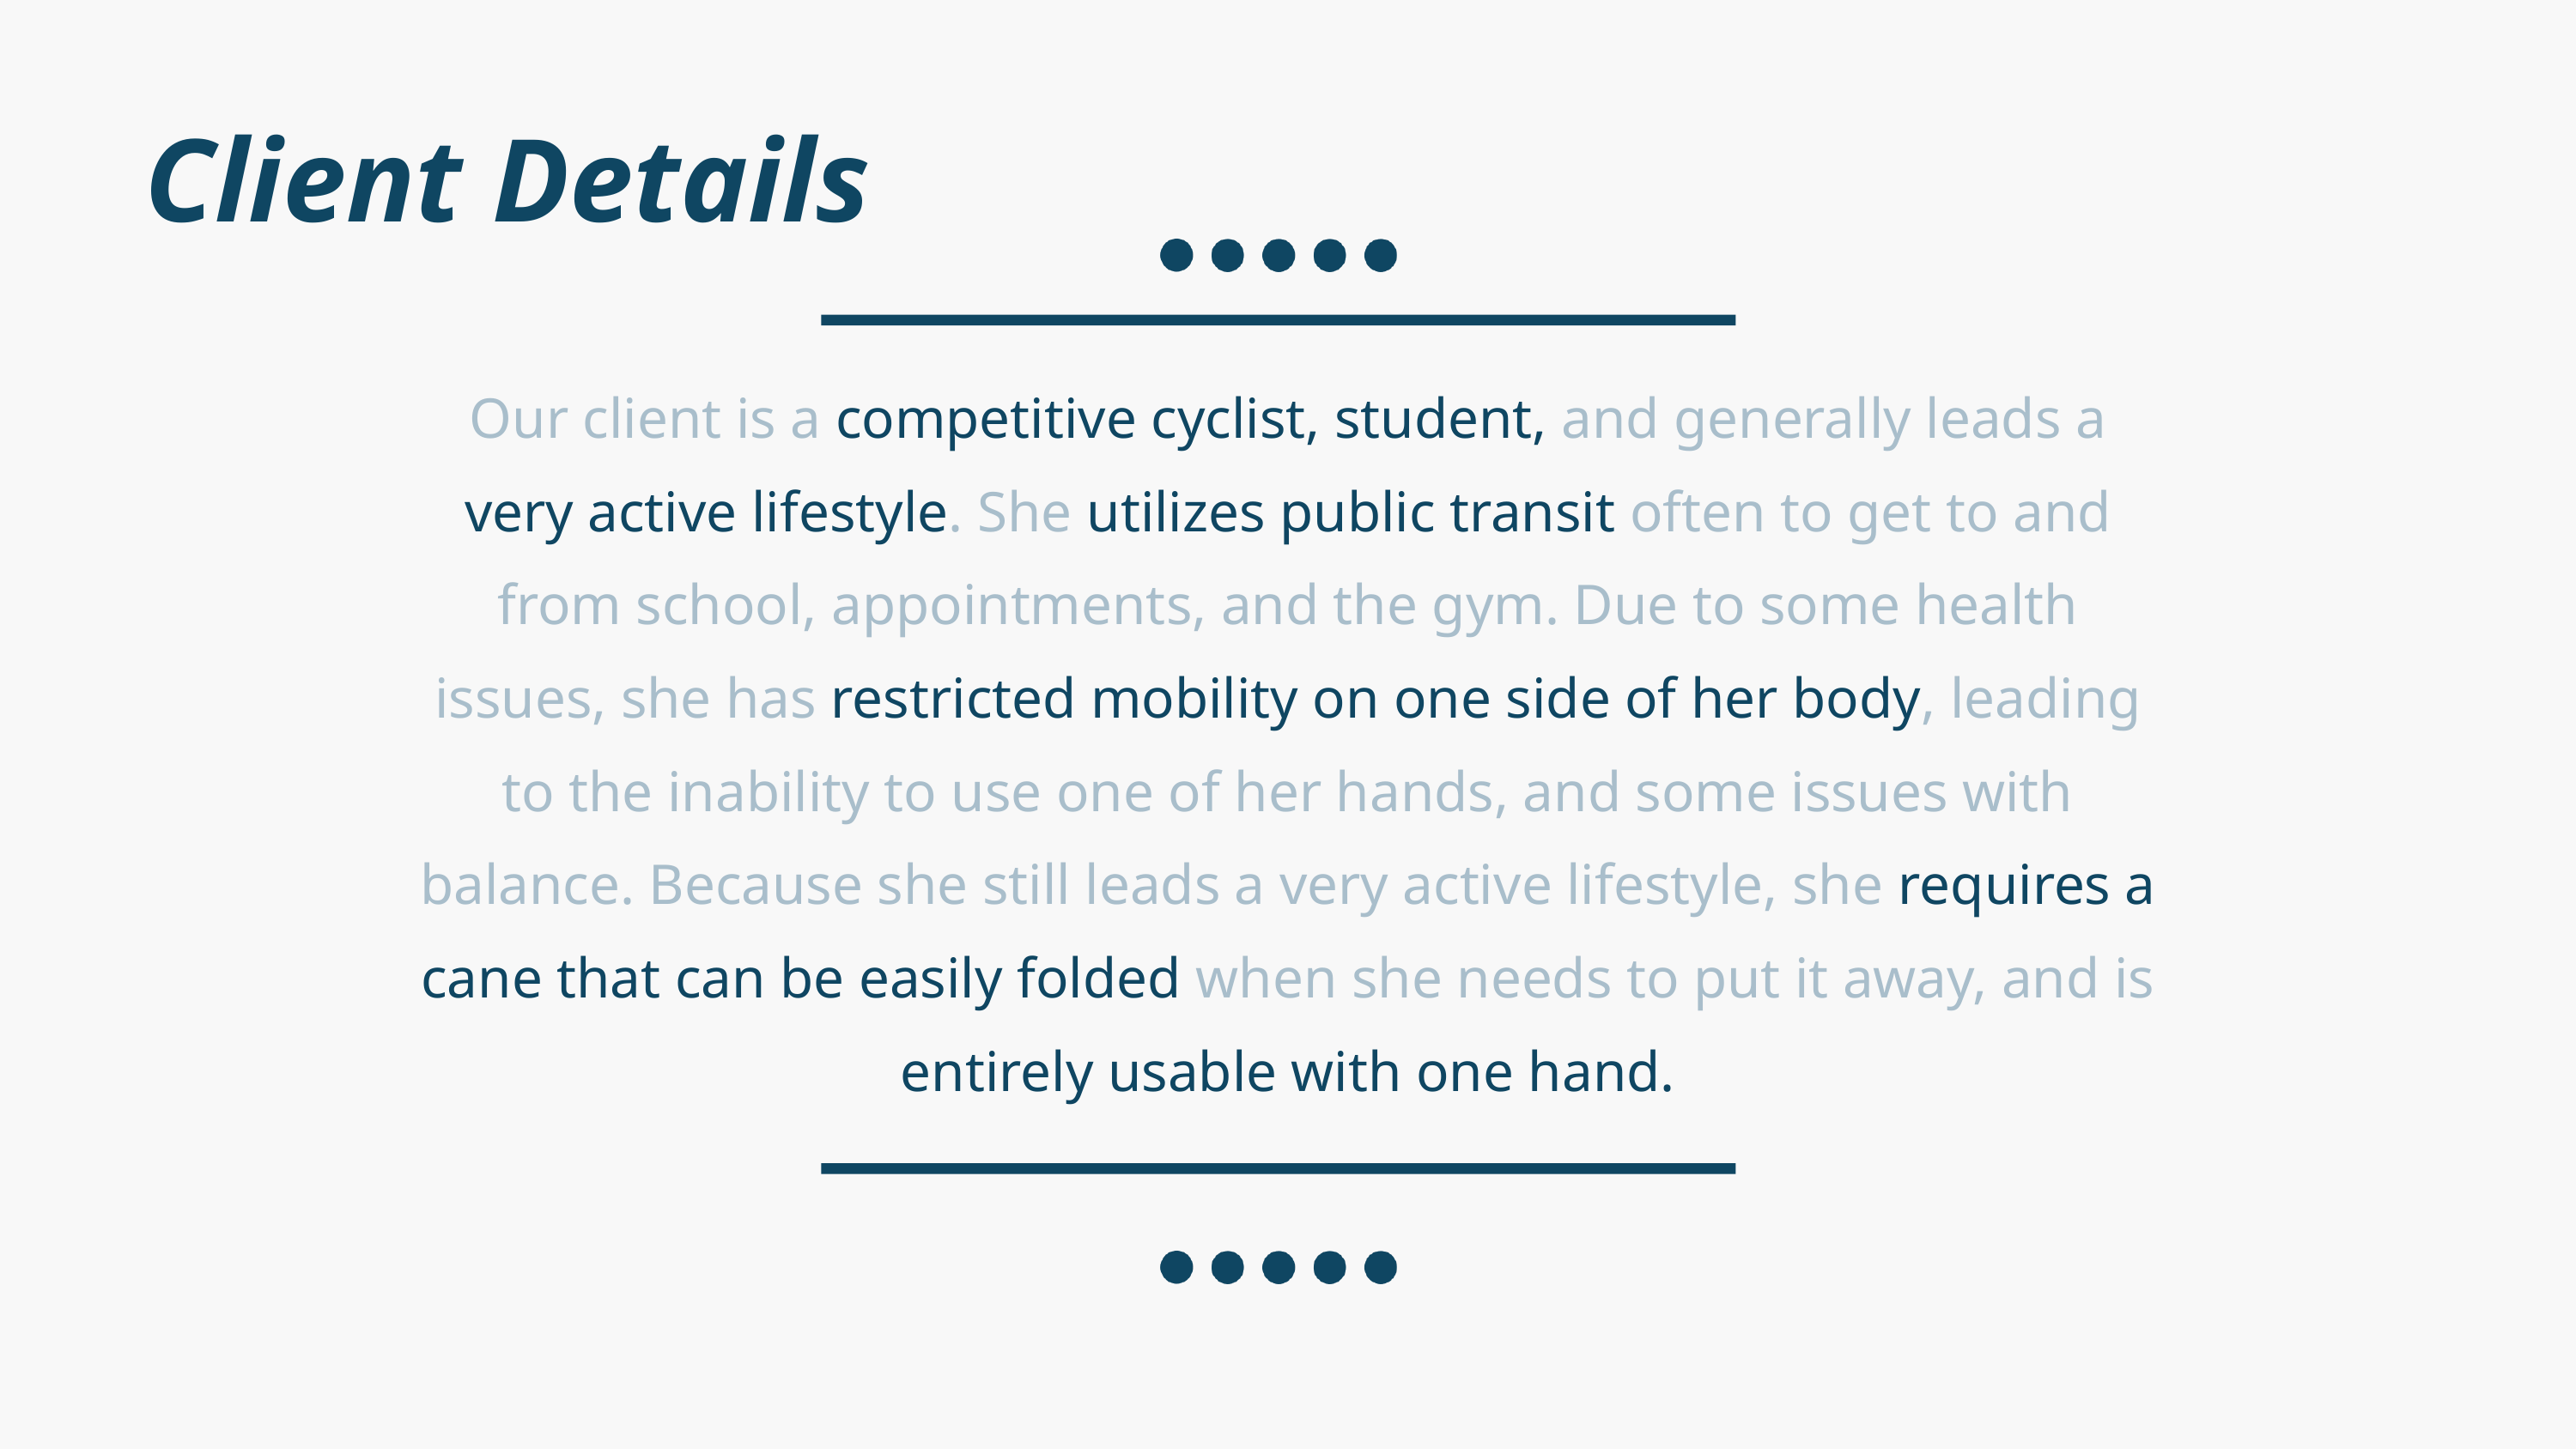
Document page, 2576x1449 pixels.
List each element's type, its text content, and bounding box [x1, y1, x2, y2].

text_box [1160, 237, 1397, 273]
text_box Our client is a competitive cyclist, student, and generally leads a very active lifestyle. She utilizes public transit often to get to and from school, appointments, and the gym. Due to some health issues, she has restricted mobility on one side of her body, leading to the inability to use one of her hands, and some issues with balance. Because she still leads a very active lifestyle, she requires a cane that can be easily folded when she needs to put it away, and is entirely usable with one hand. [410, 355, 2166, 1102]
text_box [1160, 1249, 1397, 1285]
text_box Client Details [144, 84, 1279, 246]
